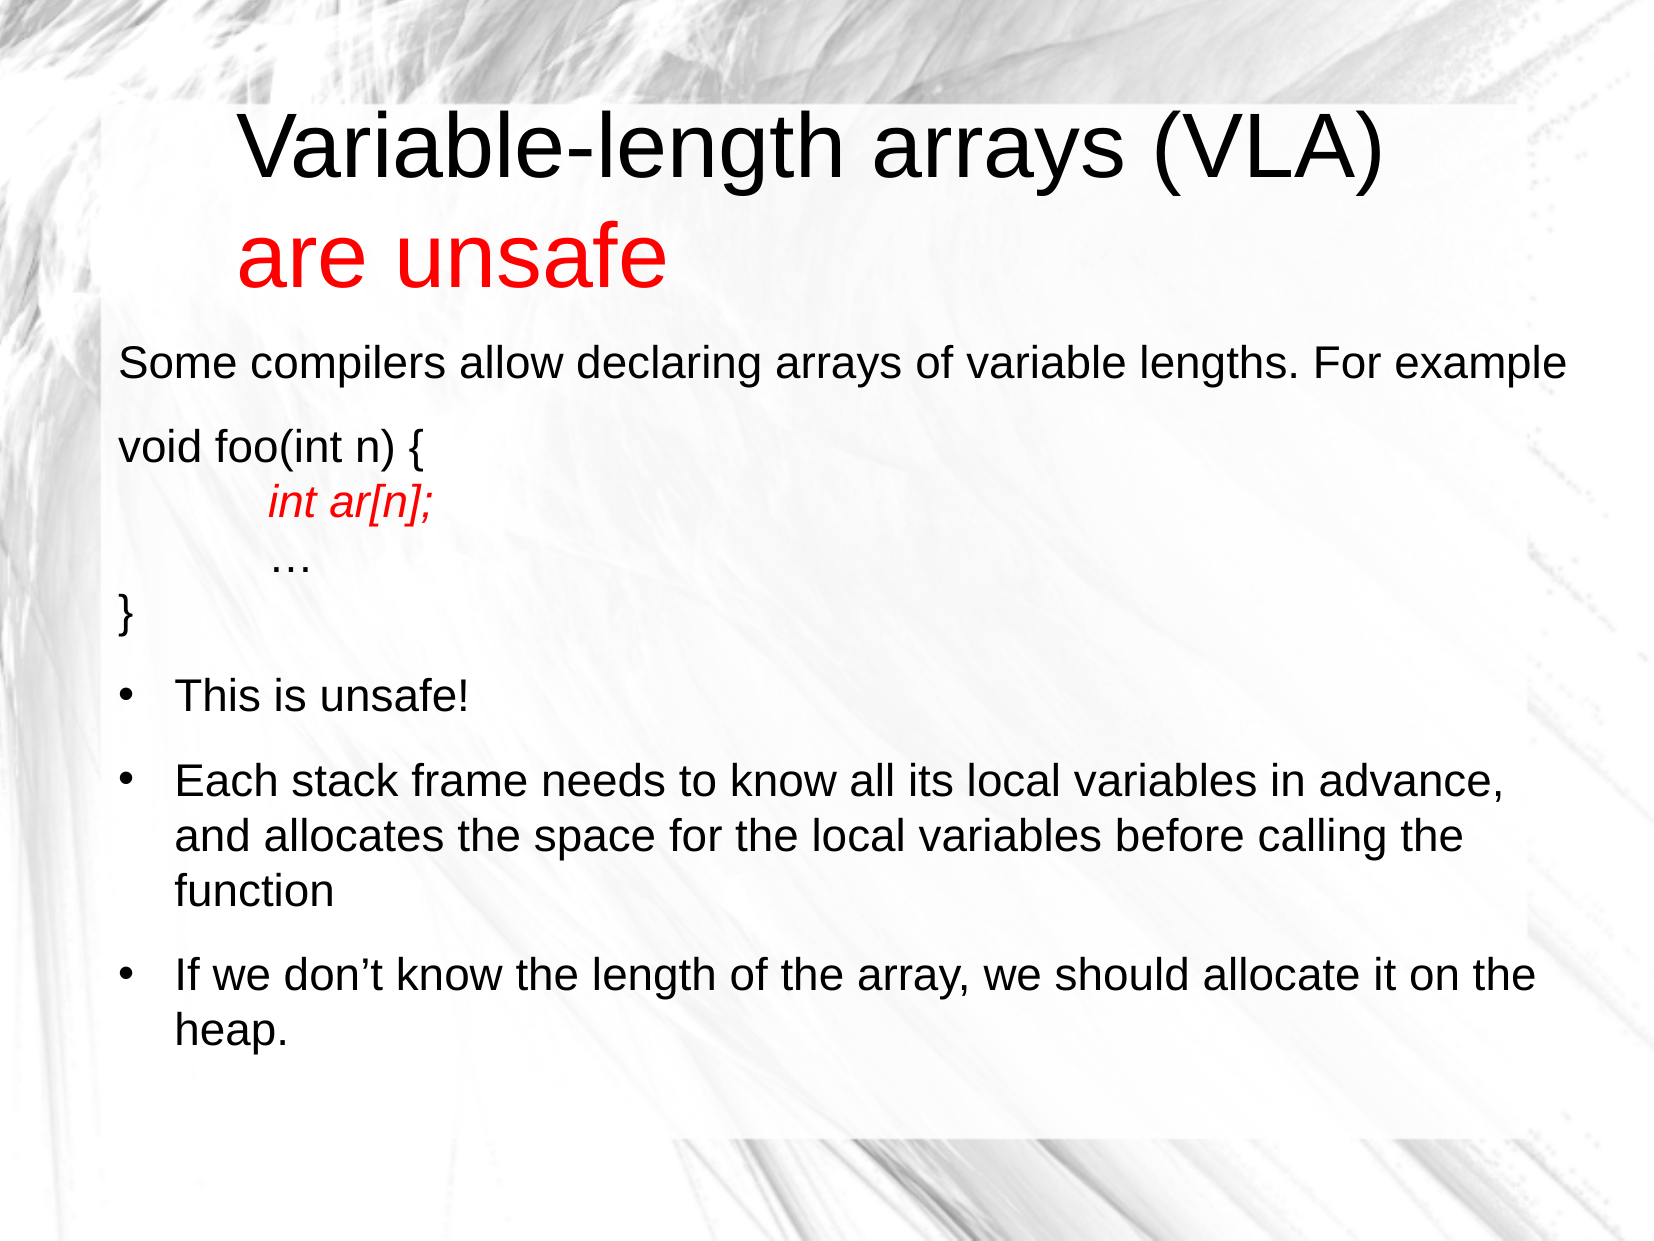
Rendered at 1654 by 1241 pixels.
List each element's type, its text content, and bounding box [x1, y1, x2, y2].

list Some compilers allow declaring arrays of variable lengths. For example void foo(int n) { int ar[n]; … } This is unsafe! Each stack frame needs to know all its local variables in advance, and allocates the space for the local variables before calling the function If we don’t know the length of the array, we should allocate it on the heap. [118, 332, 1571, 1121]
title Variable-length arrays (VLA) are unsafe [118, 93, 1506, 299]
picture [0, 0, 1654, 1241]
